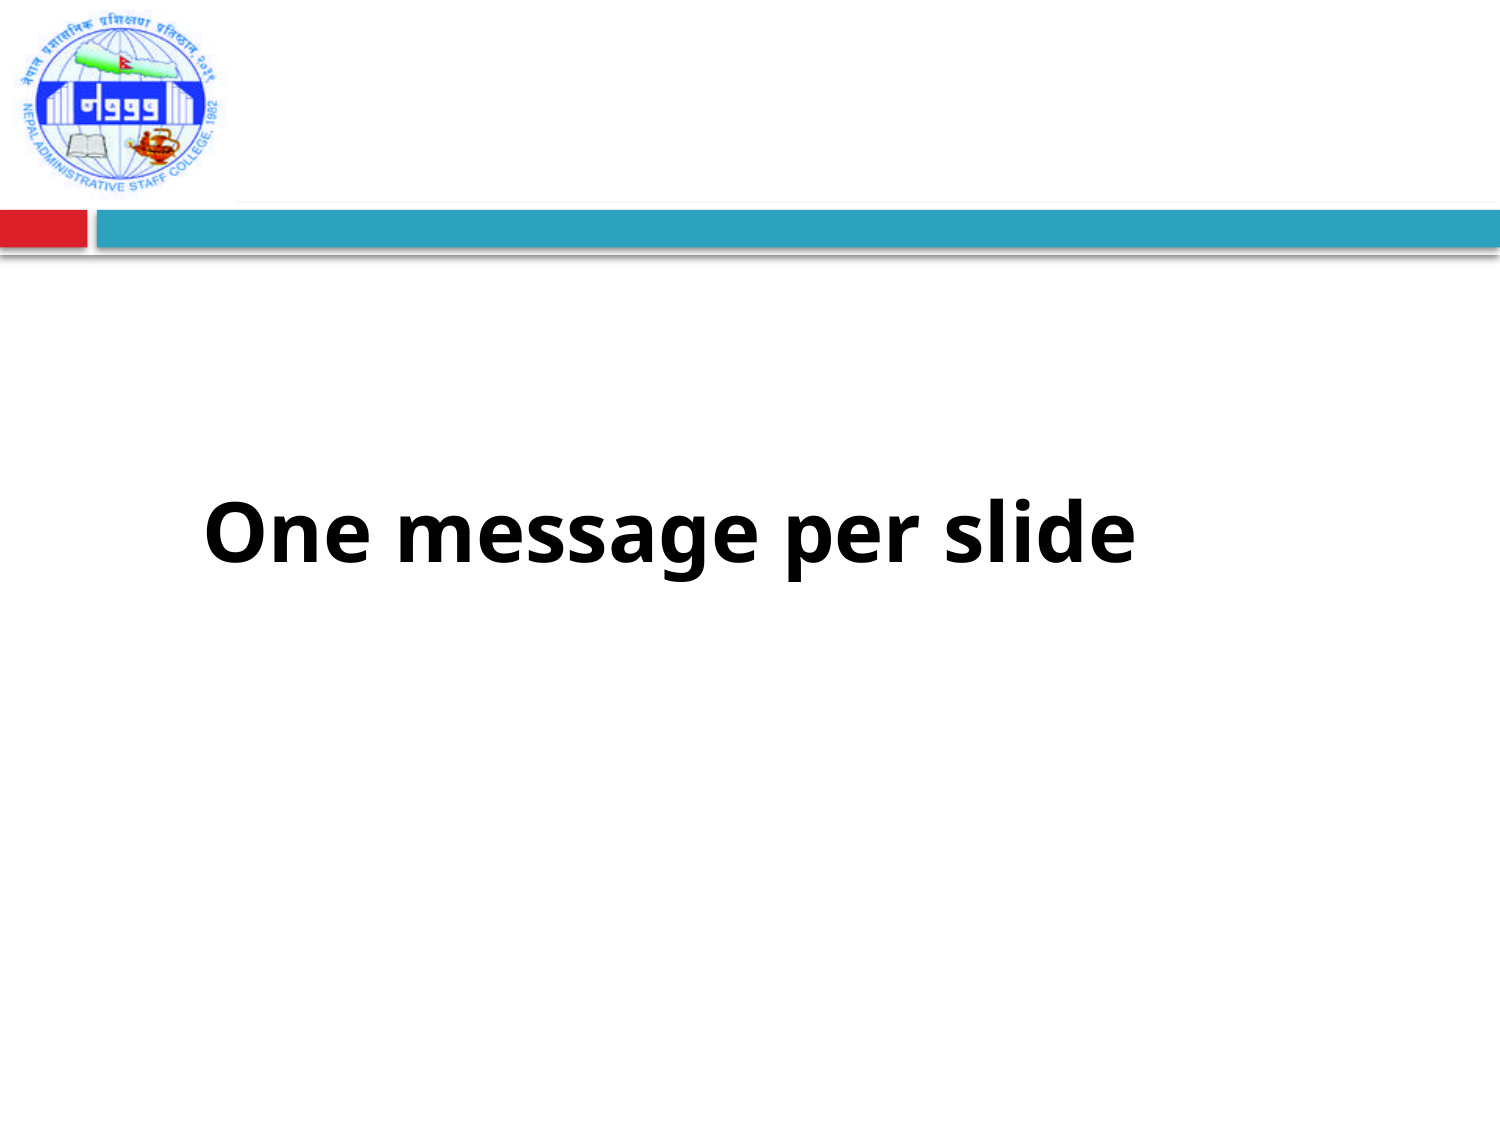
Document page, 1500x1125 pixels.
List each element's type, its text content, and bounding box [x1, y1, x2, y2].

picture [1, 0, 236, 208]
list One message per slide [100, 262, 1438, 1000]
